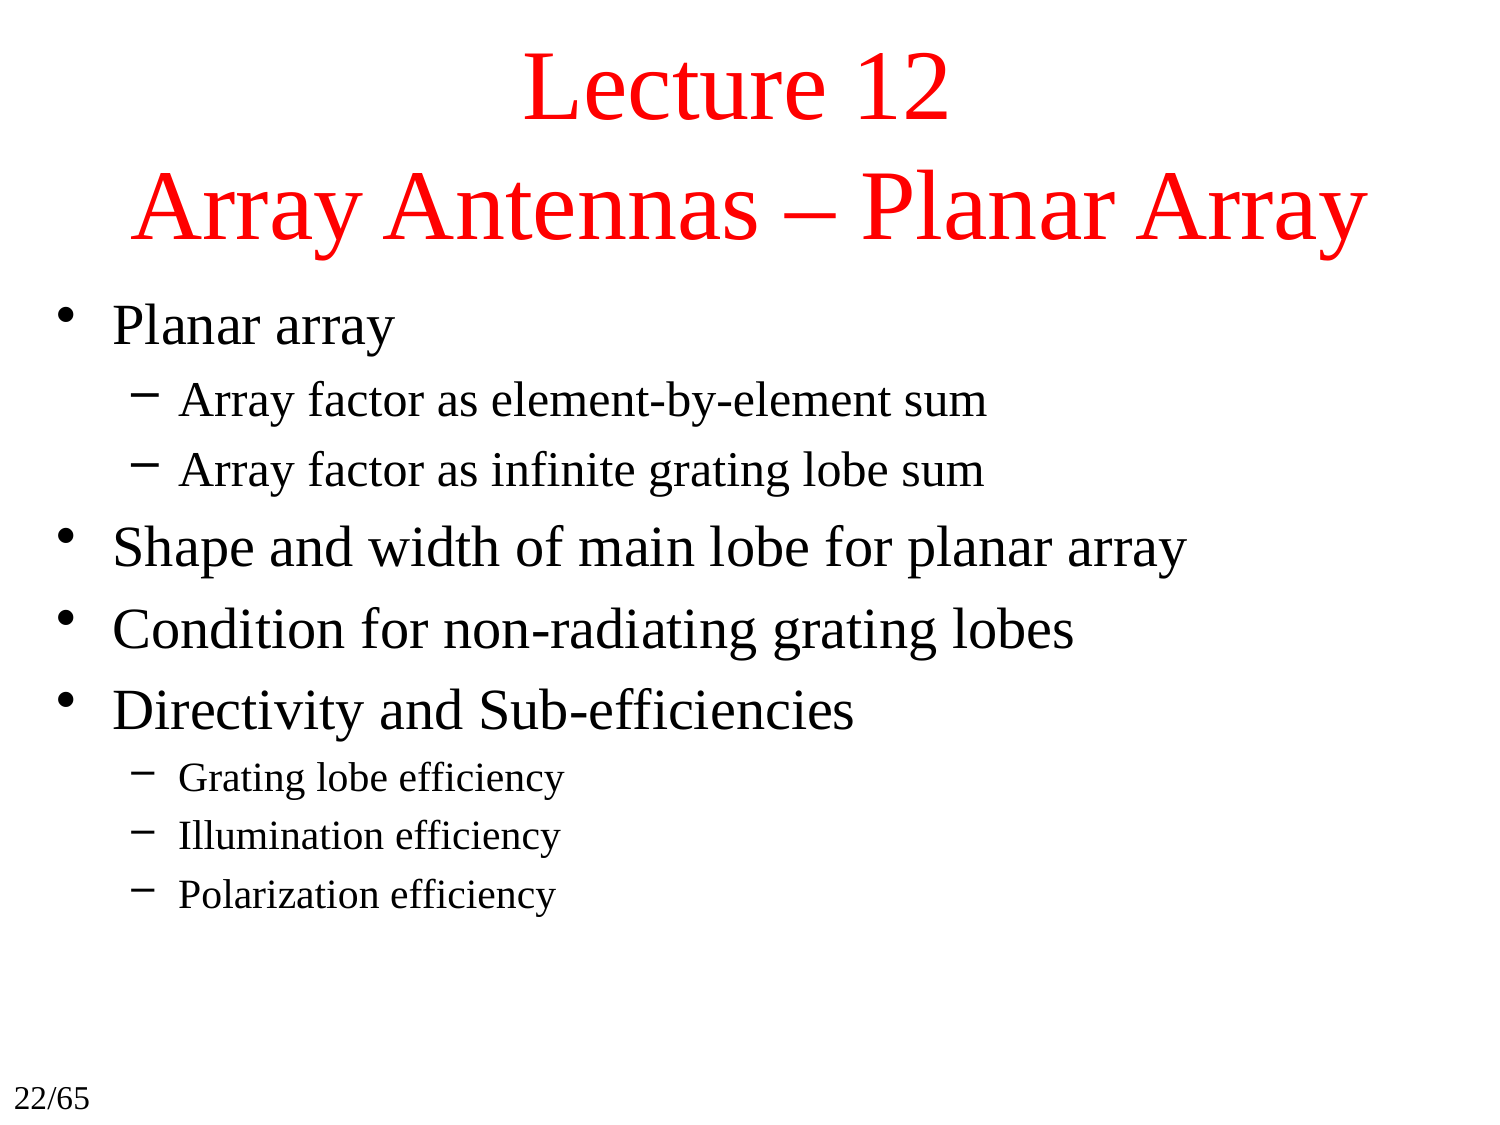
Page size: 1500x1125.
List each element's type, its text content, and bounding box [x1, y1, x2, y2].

list Planar array Array factor as element-by-element sum Array factor as infinite grating lobe sum Shape and width of main lobe for planar array Condition for non-radiating grating lobes Directivity and Sub-efficiencies Grating lobe efficiency Illumination efficiency Polarization efficiency [41, 278, 1448, 1002]
title Lecture 12 Array Antennas – Planar Array [52, 23, 1448, 256]
